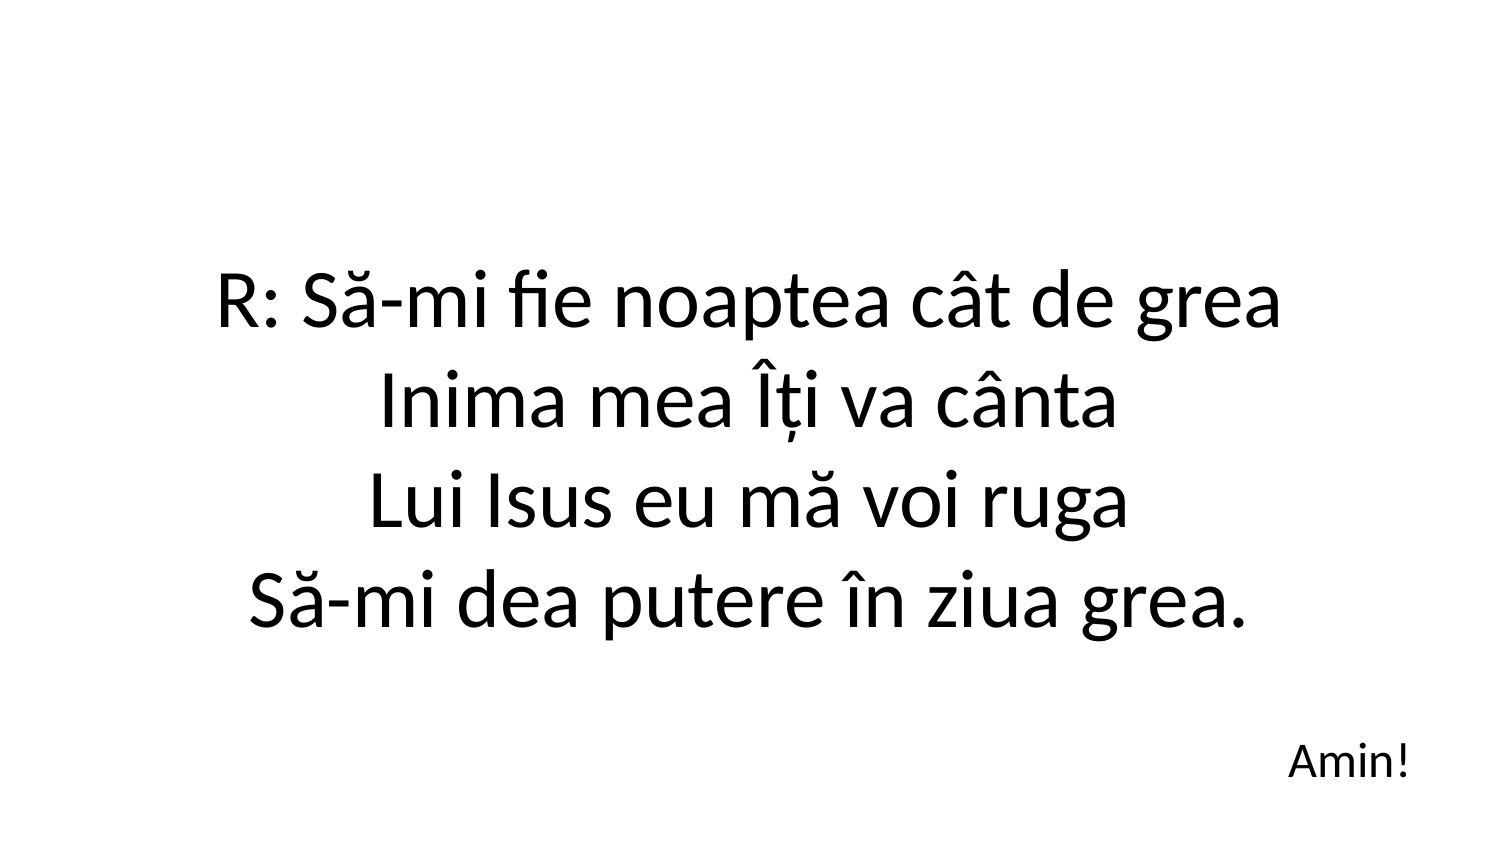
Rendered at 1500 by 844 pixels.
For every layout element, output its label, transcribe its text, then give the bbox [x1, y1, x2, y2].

text_box Amin! [1273, 674, 1427, 795]
text_box R: Să-mi fie noaptea cât de grea Inima mea Îți va cânta Lui Isus eu mă voi ruga Să-mi dea putere în ziua grea. [200, 192, 1300, 652]
